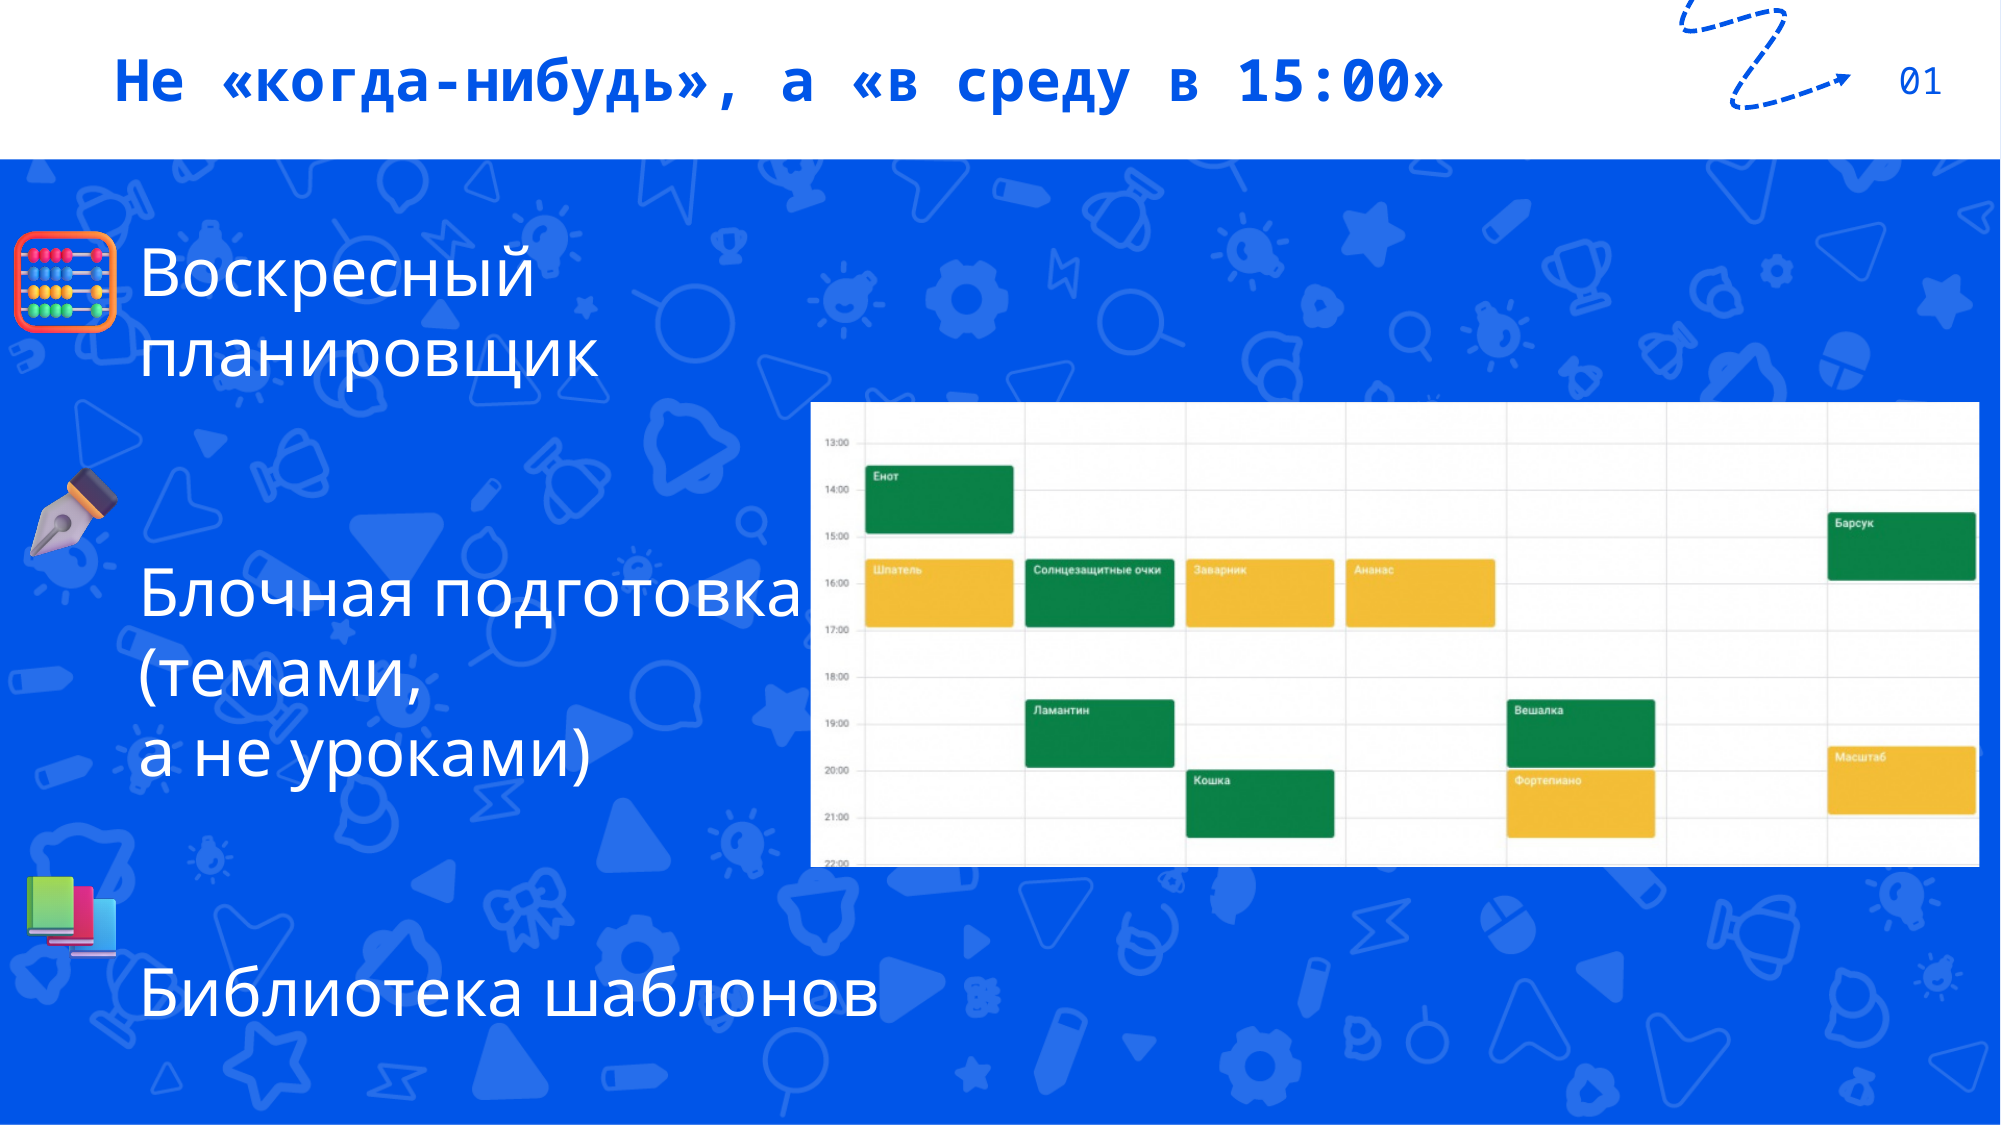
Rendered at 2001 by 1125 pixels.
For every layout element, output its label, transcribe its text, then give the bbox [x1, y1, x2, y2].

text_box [0, 0, 2000, 160]
picture [0, 0, 2001, 1125]
text_box Воскресный планировщик Блочная подготовка (темами, а не уроками) Библиотека шаблонов [123, 222, 1032, 1037]
